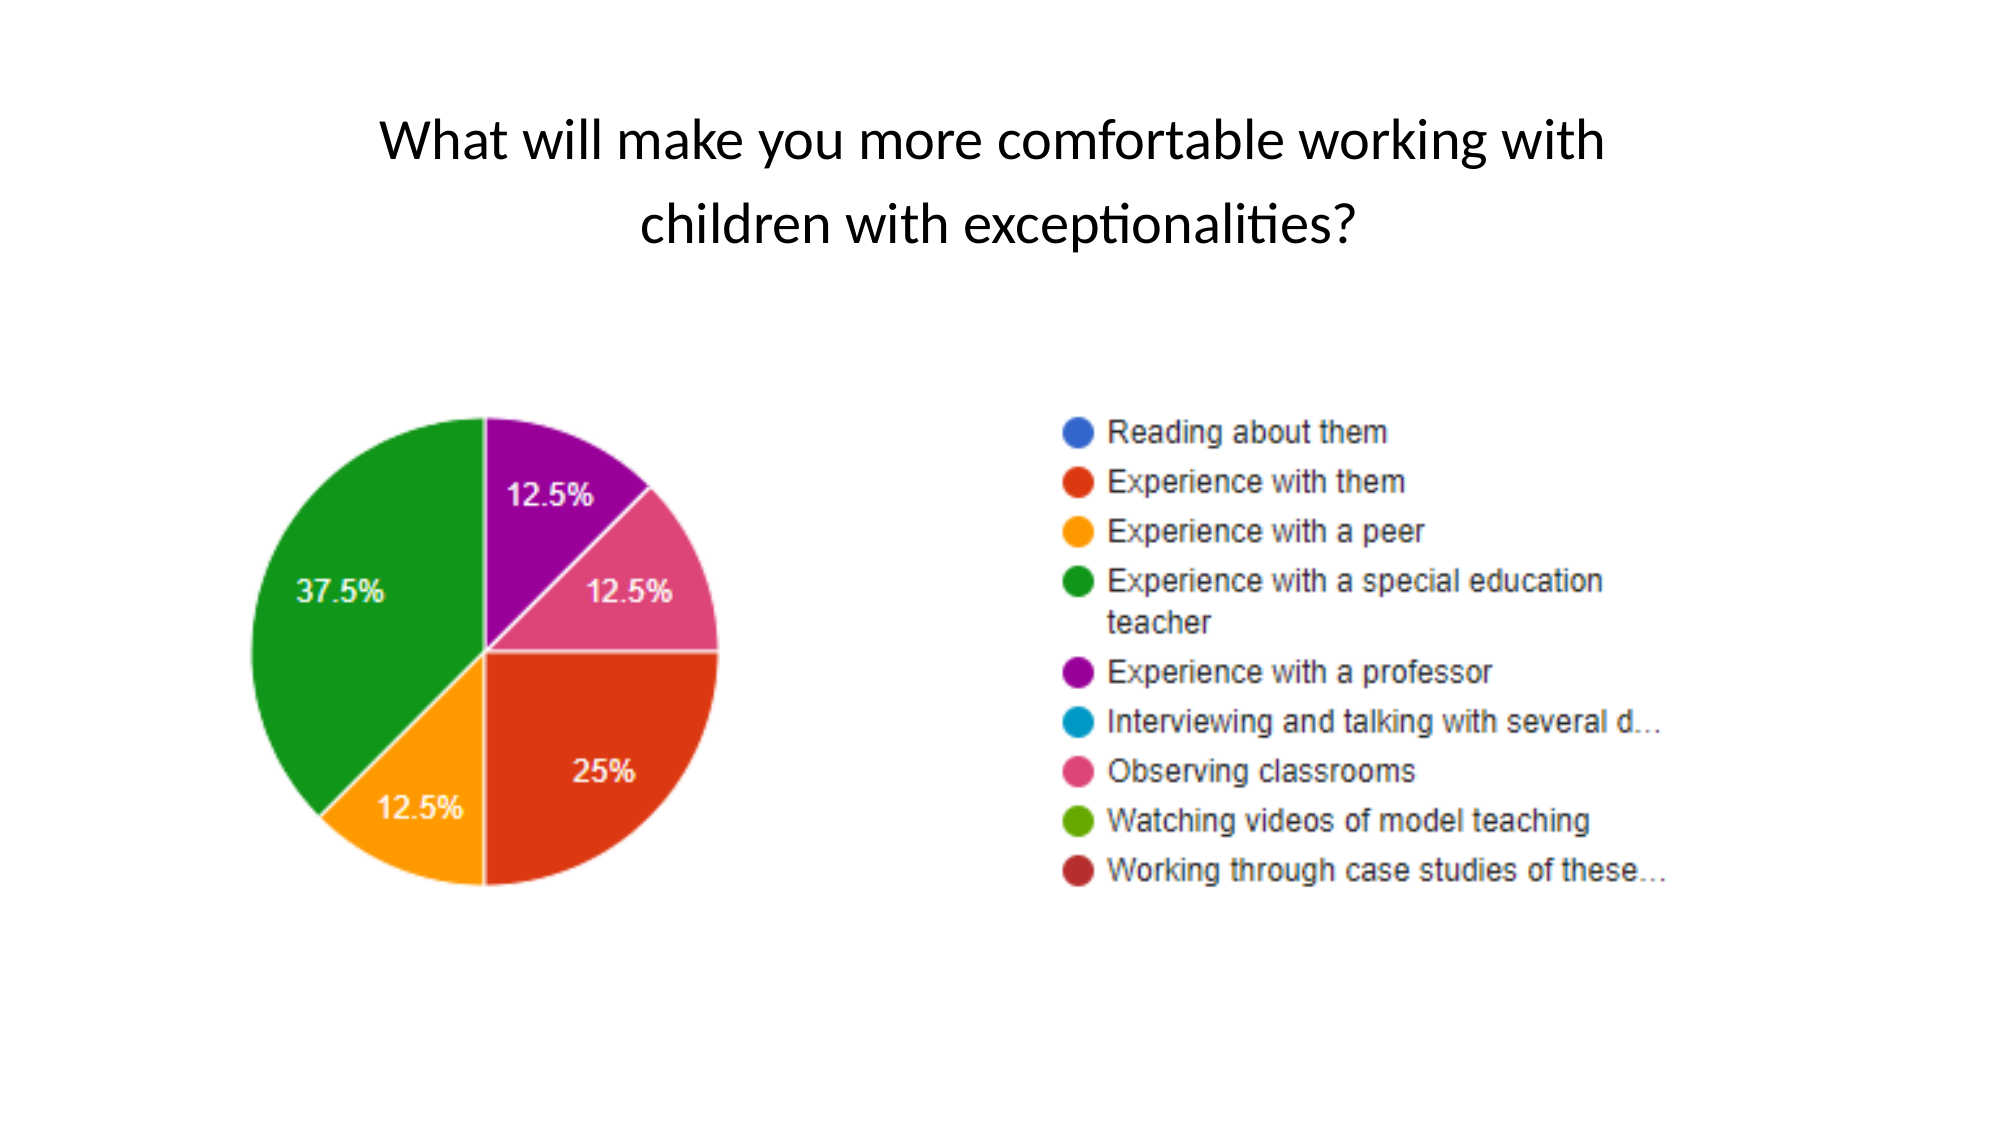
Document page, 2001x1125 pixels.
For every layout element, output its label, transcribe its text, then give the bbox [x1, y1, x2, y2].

list What will make you more comfortable working with children with exceptionalities? [137, 101, 1863, 1014]
picture [121, 298, 1743, 968]
